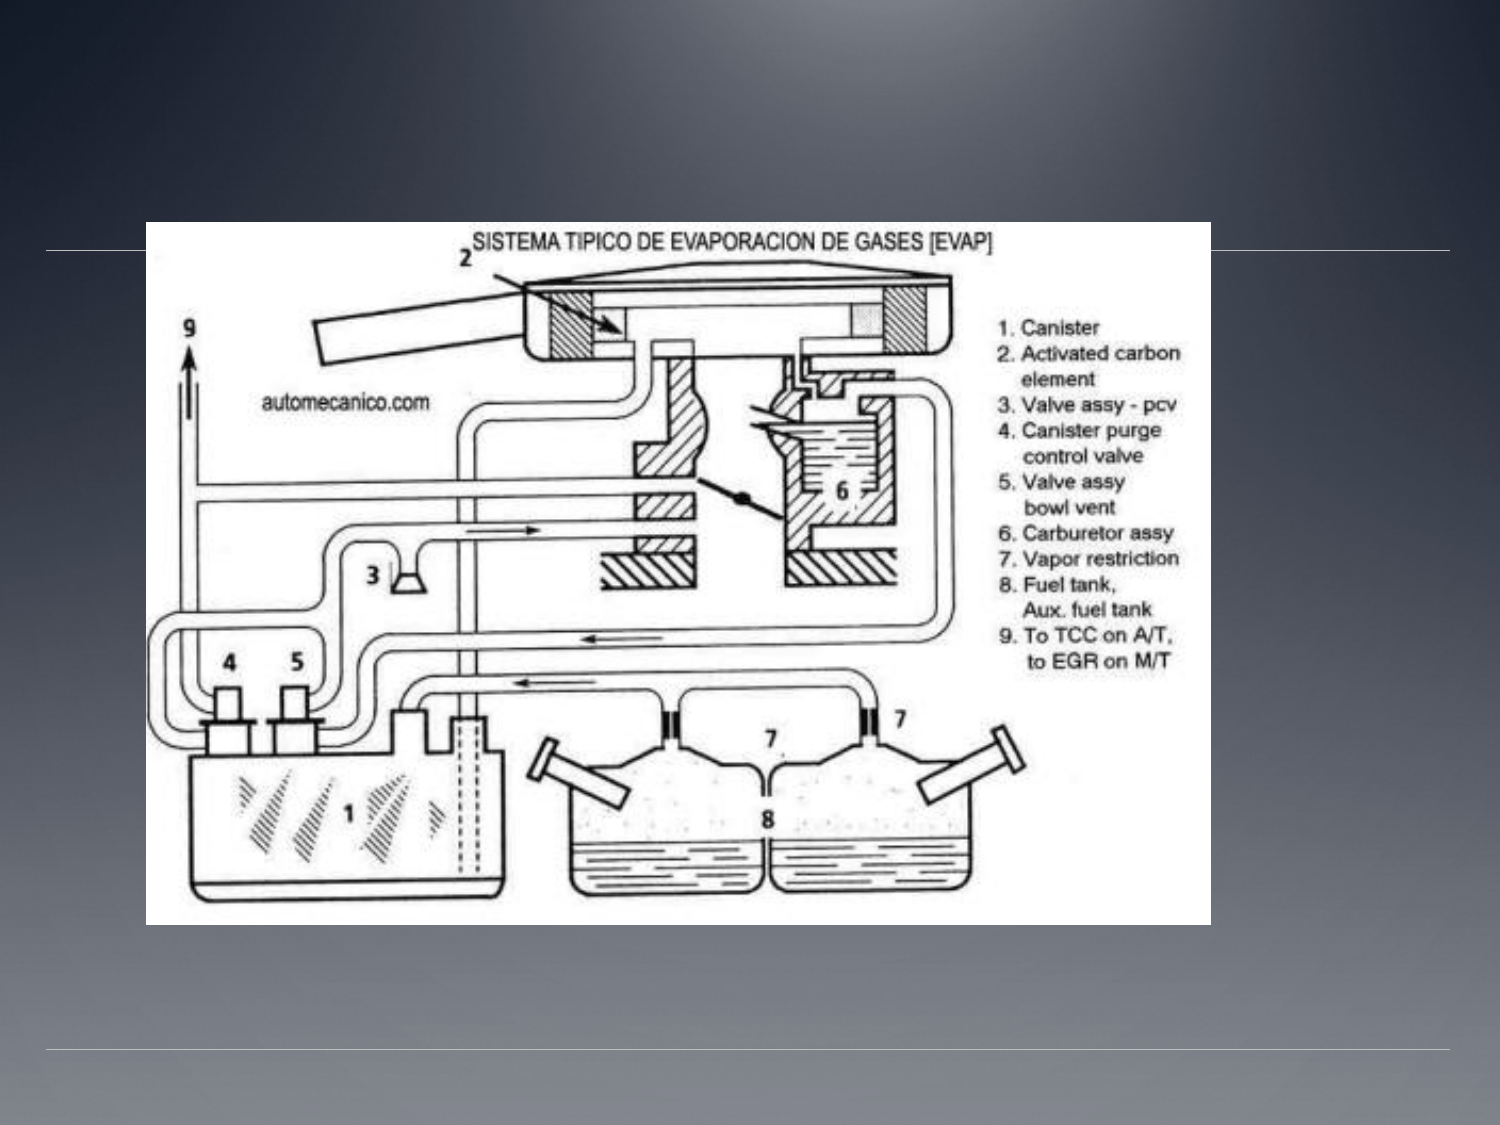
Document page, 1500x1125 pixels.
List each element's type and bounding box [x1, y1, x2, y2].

list [144, 220, 1213, 927]
